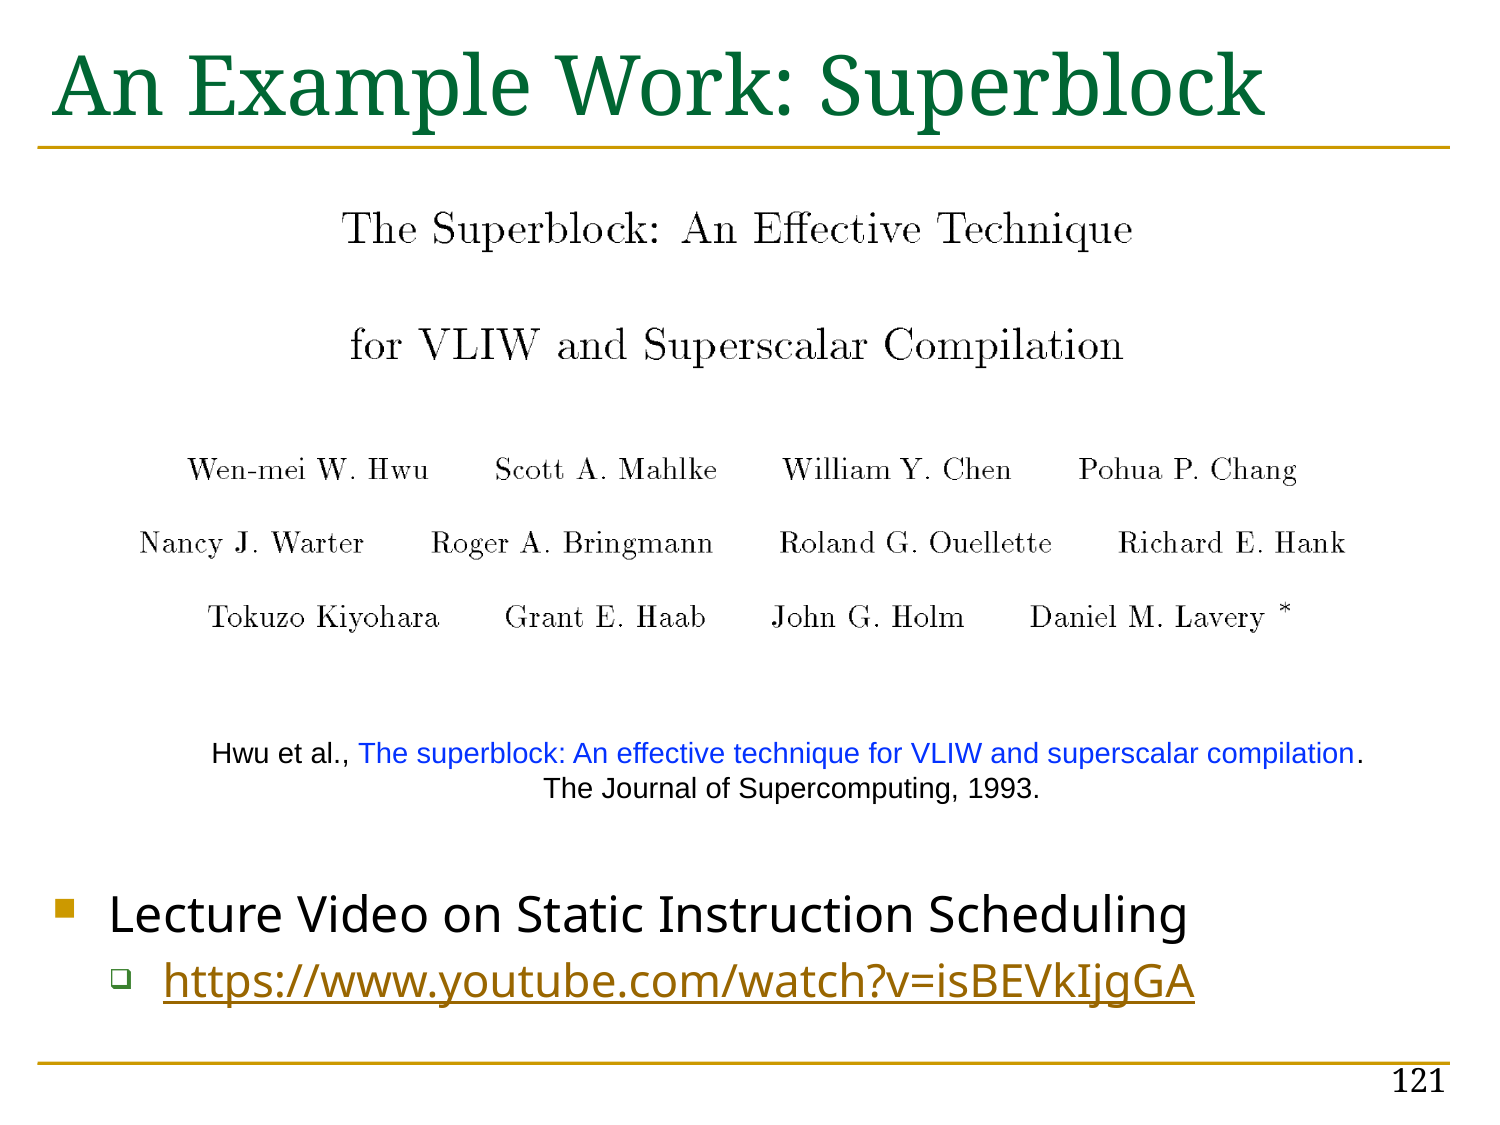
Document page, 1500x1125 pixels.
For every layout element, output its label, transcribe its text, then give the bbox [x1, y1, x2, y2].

picture [103, 193, 1385, 663]
title An Example Work: Superblock [37, 24, 1450, 200]
list Lecture Video on Static Instruction Scheduling https://www.youtube.com/watch?v=isBEVkIjgGA [37, 875, 1450, 1125]
text_box Hwu et al., The superblock: An effective technique for VLIW and superscalar compilation. The Journal of Supercomputing, 1993. [197, 726, 1388, 812]
slide_number 121 [1111, 1036, 1462, 1112]
